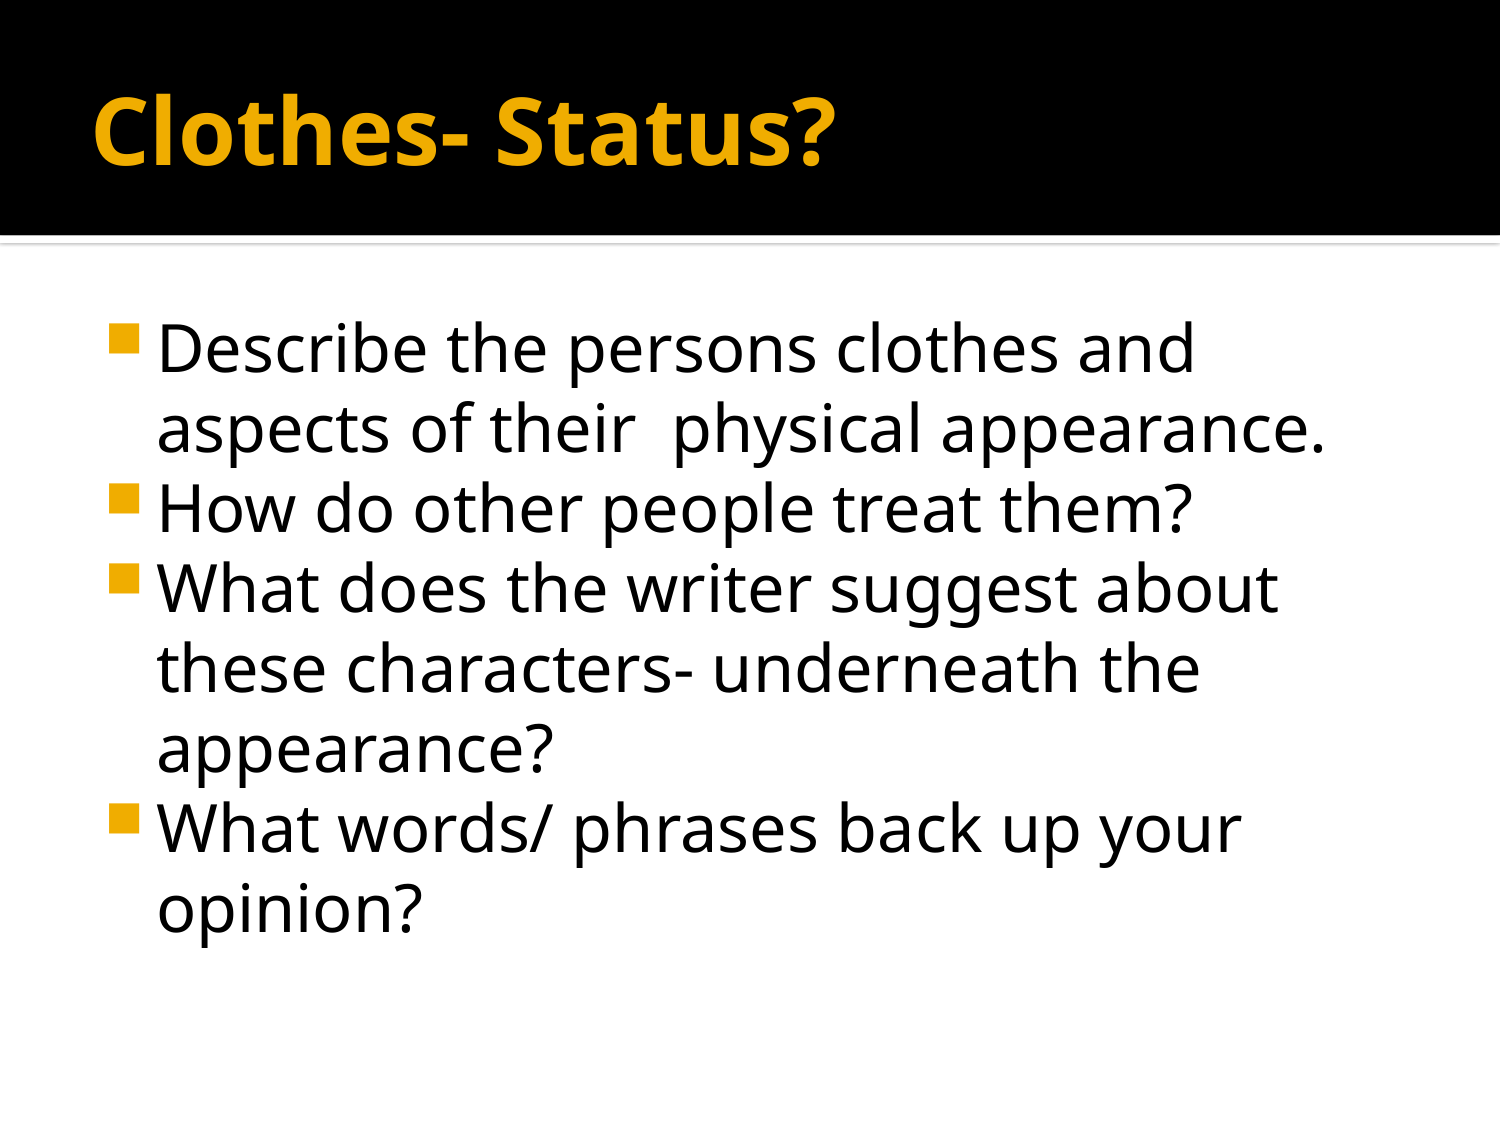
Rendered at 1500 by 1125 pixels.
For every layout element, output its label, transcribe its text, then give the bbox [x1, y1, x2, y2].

list Describe the persons clothes and aspects of their physical appearance. How do other people treat them? What does the writer suggest about these characters- underneath the appearance? What words/ phrases back up your opinion? [75, 291, 1425, 1050]
title Clothes- Status? [75, 25, 1425, 231]
